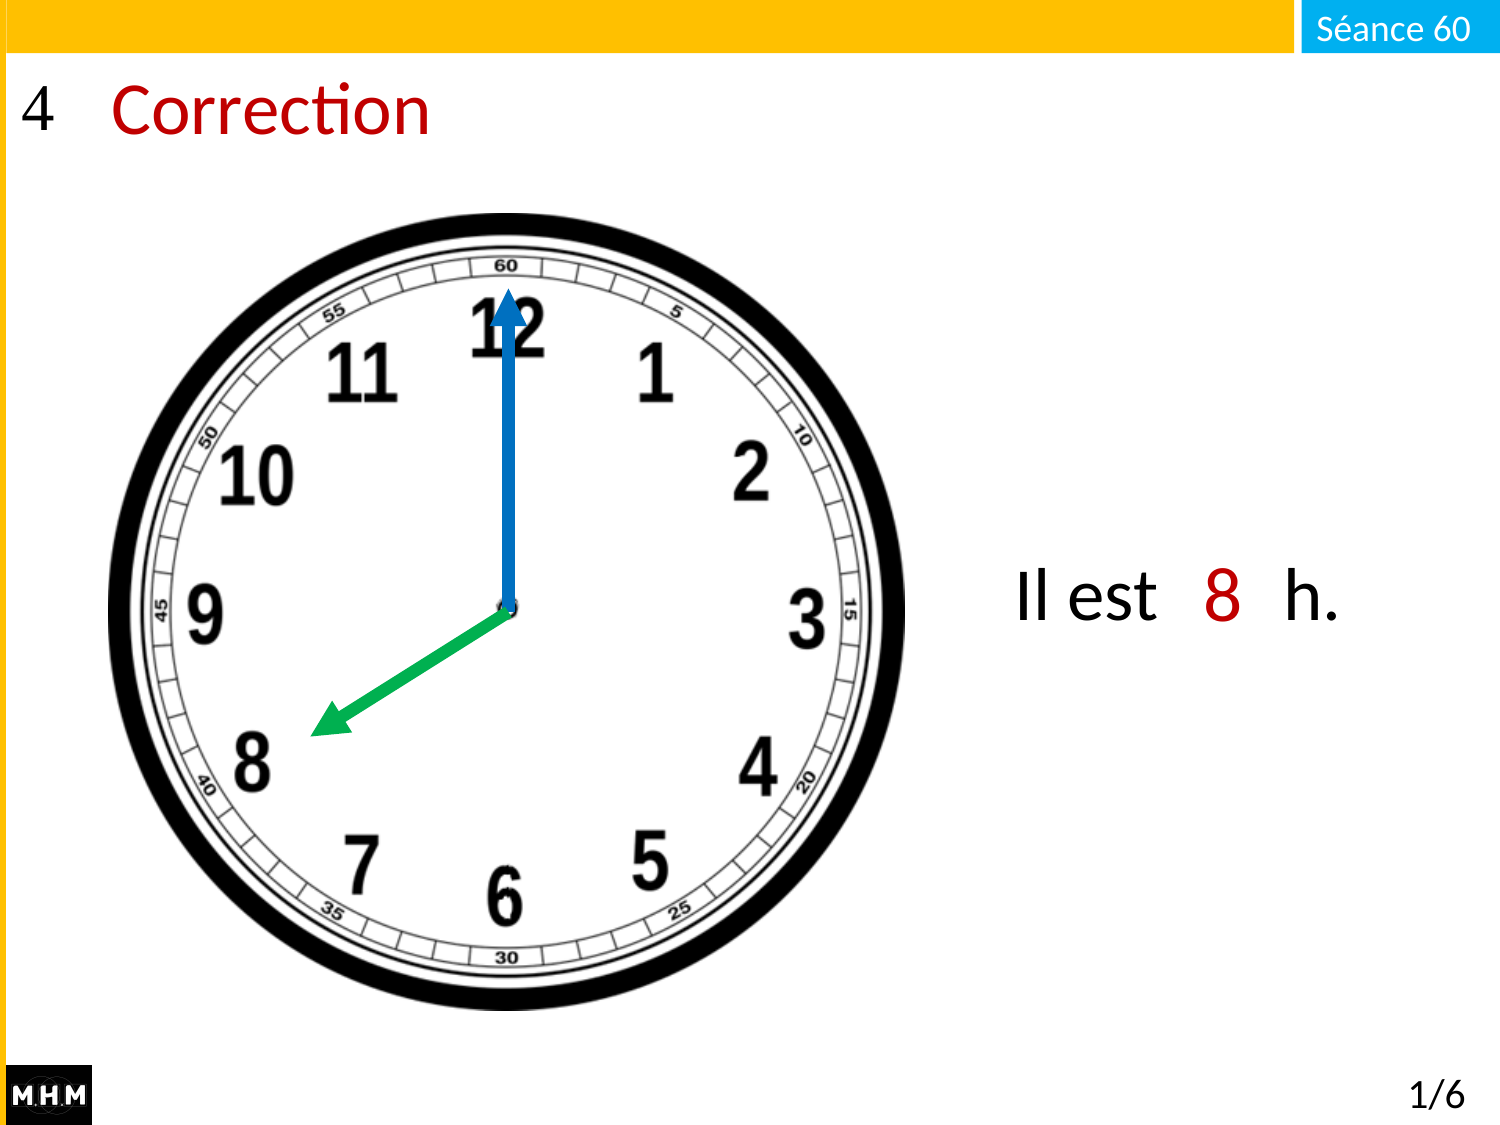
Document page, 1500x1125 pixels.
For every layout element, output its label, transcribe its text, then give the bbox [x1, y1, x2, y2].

picture [108, 213, 905, 1011]
text_box Il est . . . h. [1272, 546, 1391, 646]
text_box Il est . . . h. [999, 546, 1173, 646]
text_box 8 [1173, 546, 1272, 646]
picture [6, 1065, 92, 1125]
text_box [310, 611, 509, 737]
title Correction [96, 60, 1391, 160]
list 1/6 [1373, 1064, 1500, 1125]
